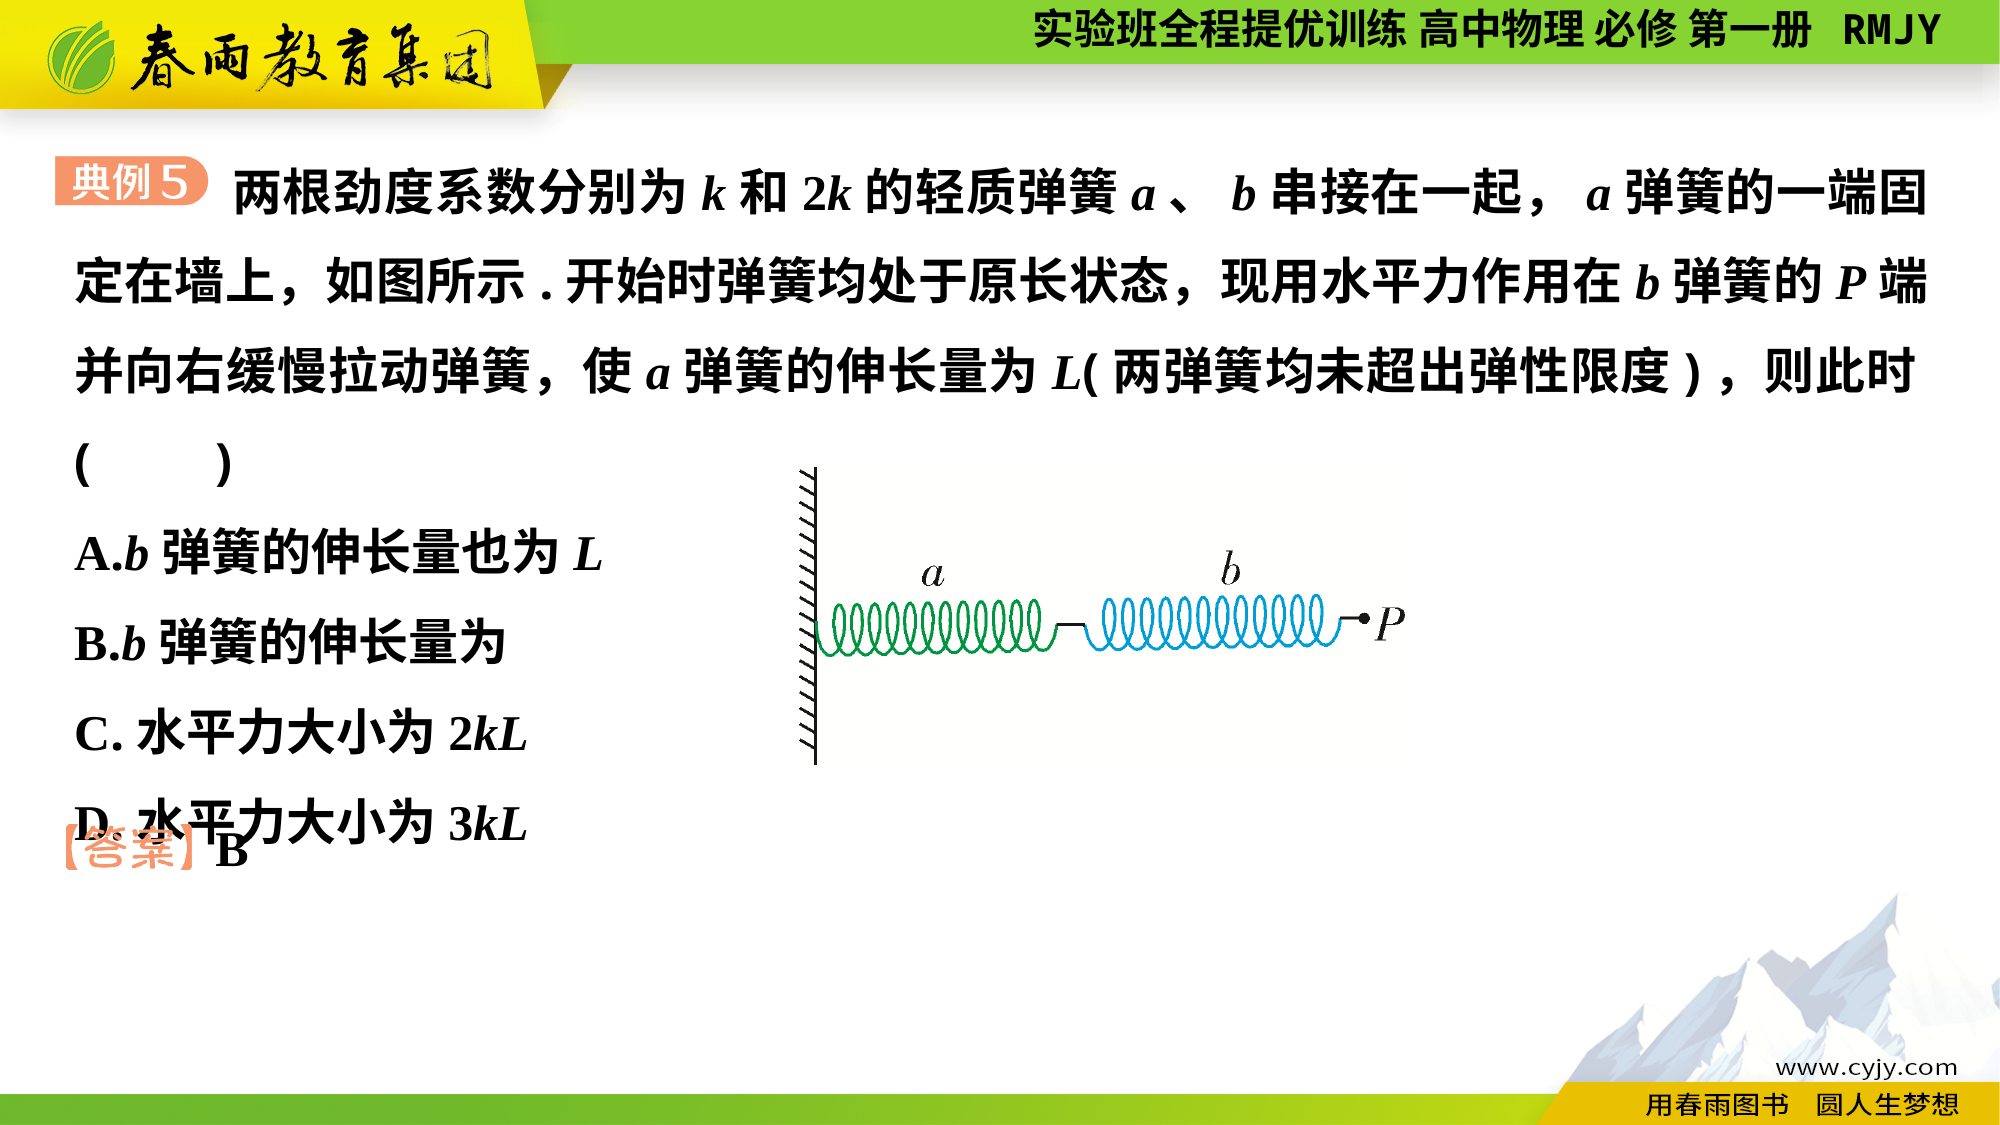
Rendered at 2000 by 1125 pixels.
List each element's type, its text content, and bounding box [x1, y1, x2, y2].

picture [0, 0, 2000, 1125]
text_box B [200, 809, 264, 885]
